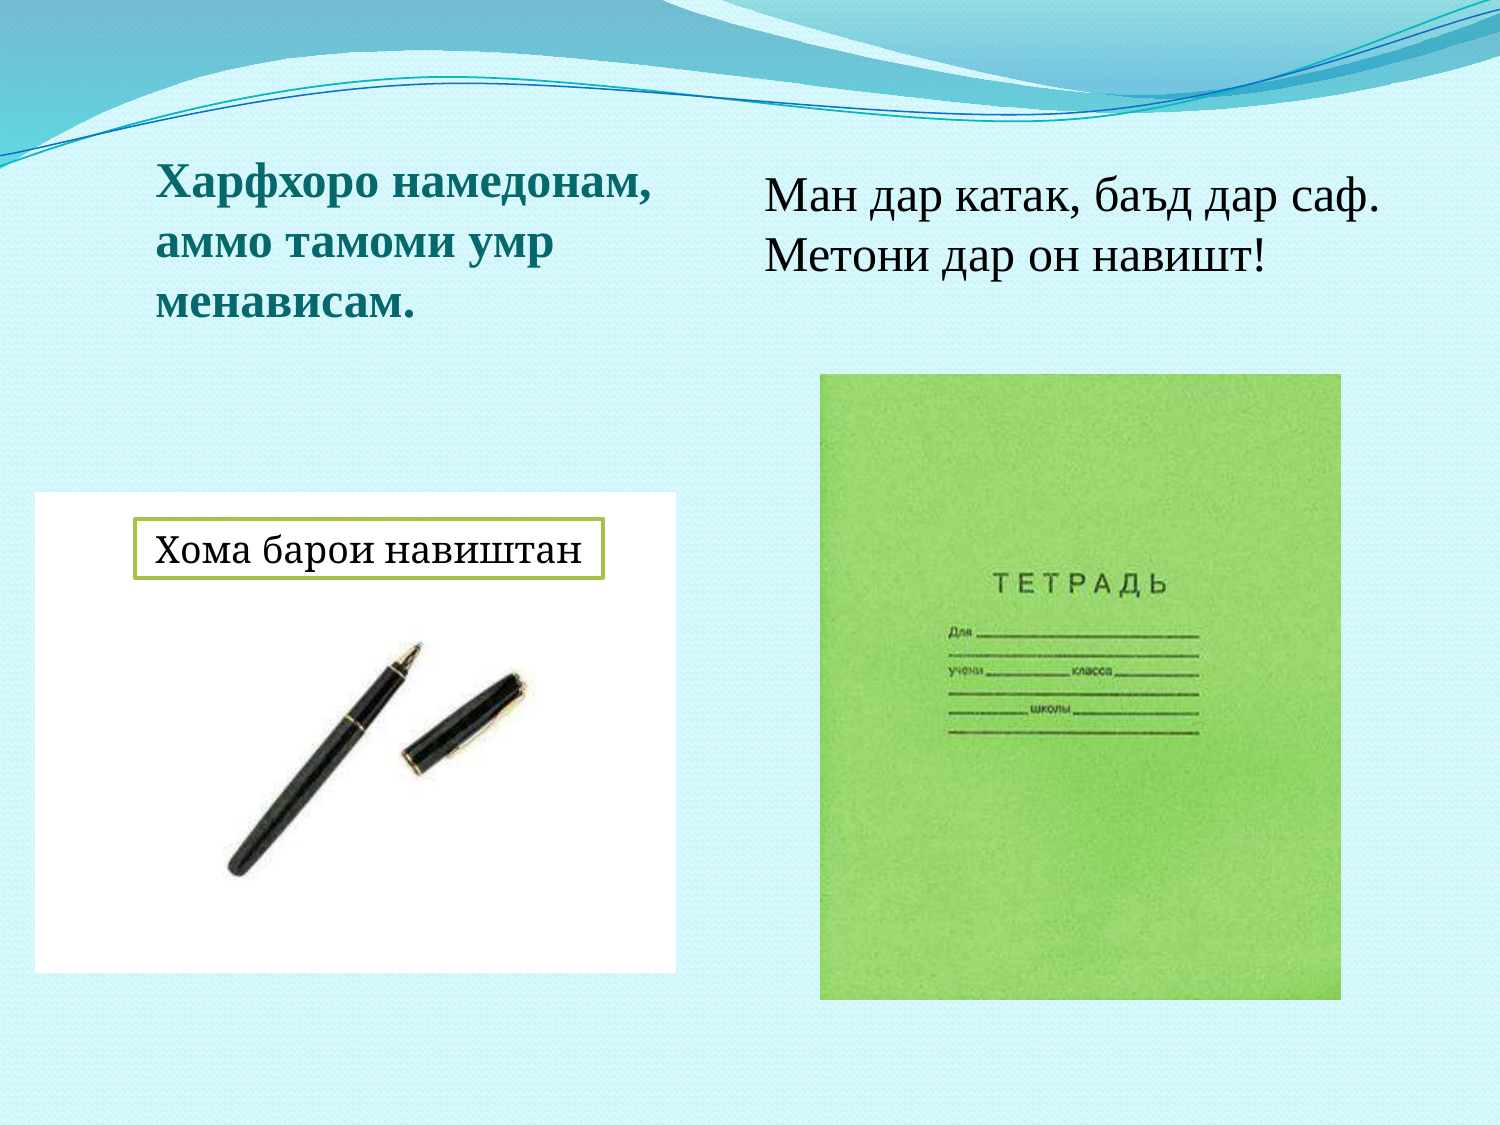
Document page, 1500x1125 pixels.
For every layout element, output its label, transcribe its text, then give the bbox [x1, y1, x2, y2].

picture [820, 374, 1341, 1001]
text_box Ман дар катак, баъд дар саф. Метони дар он навишт! [749, 154, 1442, 290]
picture [34, 491, 676, 973]
text_box Харфхоро намедонам, аммо тамоми умр менависам. [140, 140, 680, 336]
